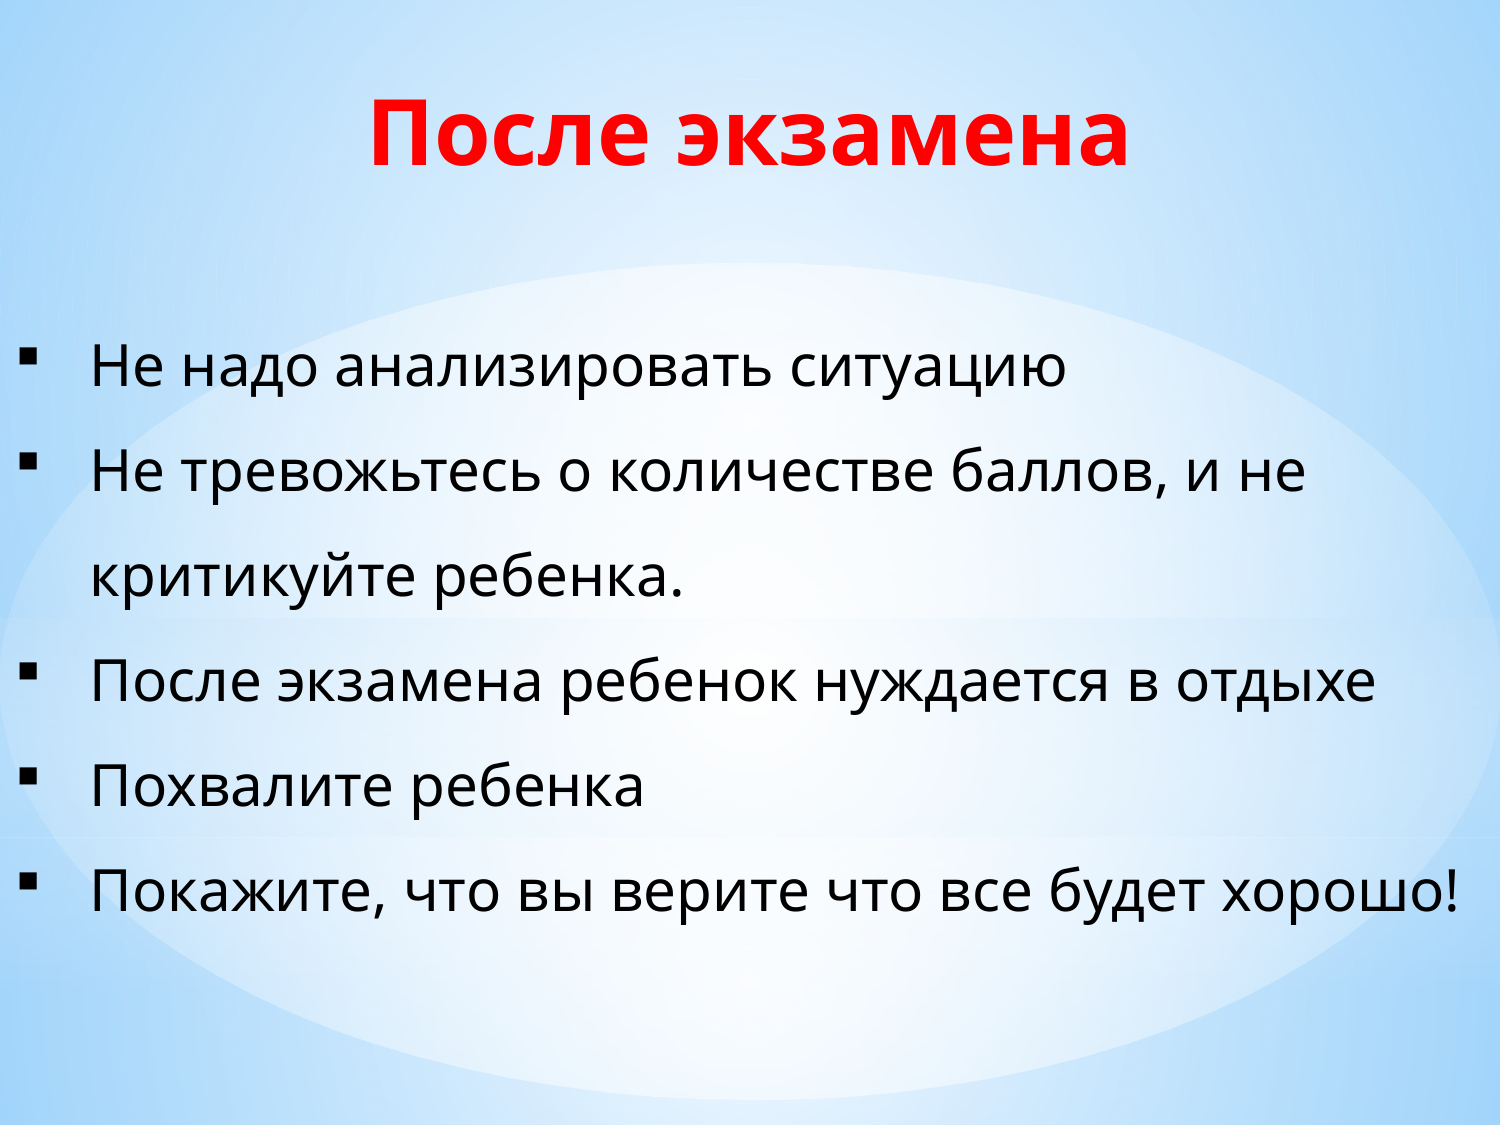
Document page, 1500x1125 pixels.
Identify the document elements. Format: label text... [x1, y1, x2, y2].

text_box После экзамена Не надо анализировать ситуацию Не тревожьтесь о количестве баллов, и не критикуйте ребенка. После экзамена ребенок нуждается в отдыхе Похвалите ребенка Покажите, что вы верите что все будет хорошо! [0, 66, 1500, 931]
